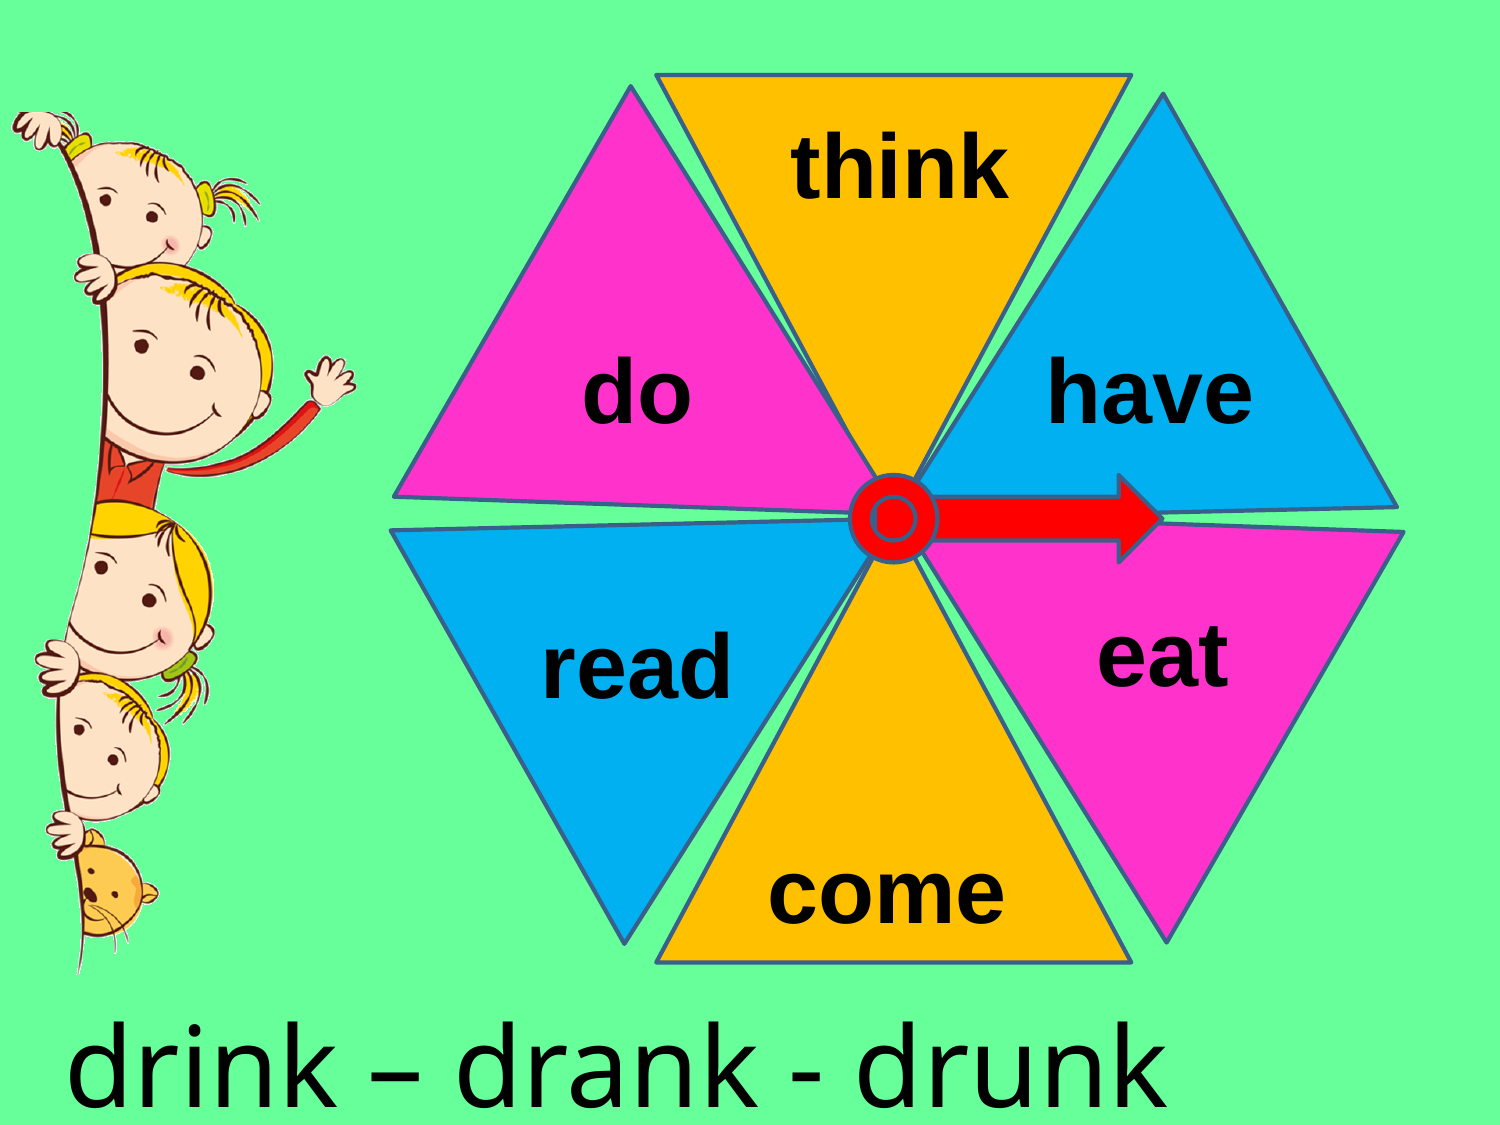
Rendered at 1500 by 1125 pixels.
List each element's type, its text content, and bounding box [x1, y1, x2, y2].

picture [0, 112, 363, 976]
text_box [449, 74, 1345, 963]
text_box drink – drank - drunk [50, 987, 1363, 1125]
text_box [624, 474, 1163, 563]
